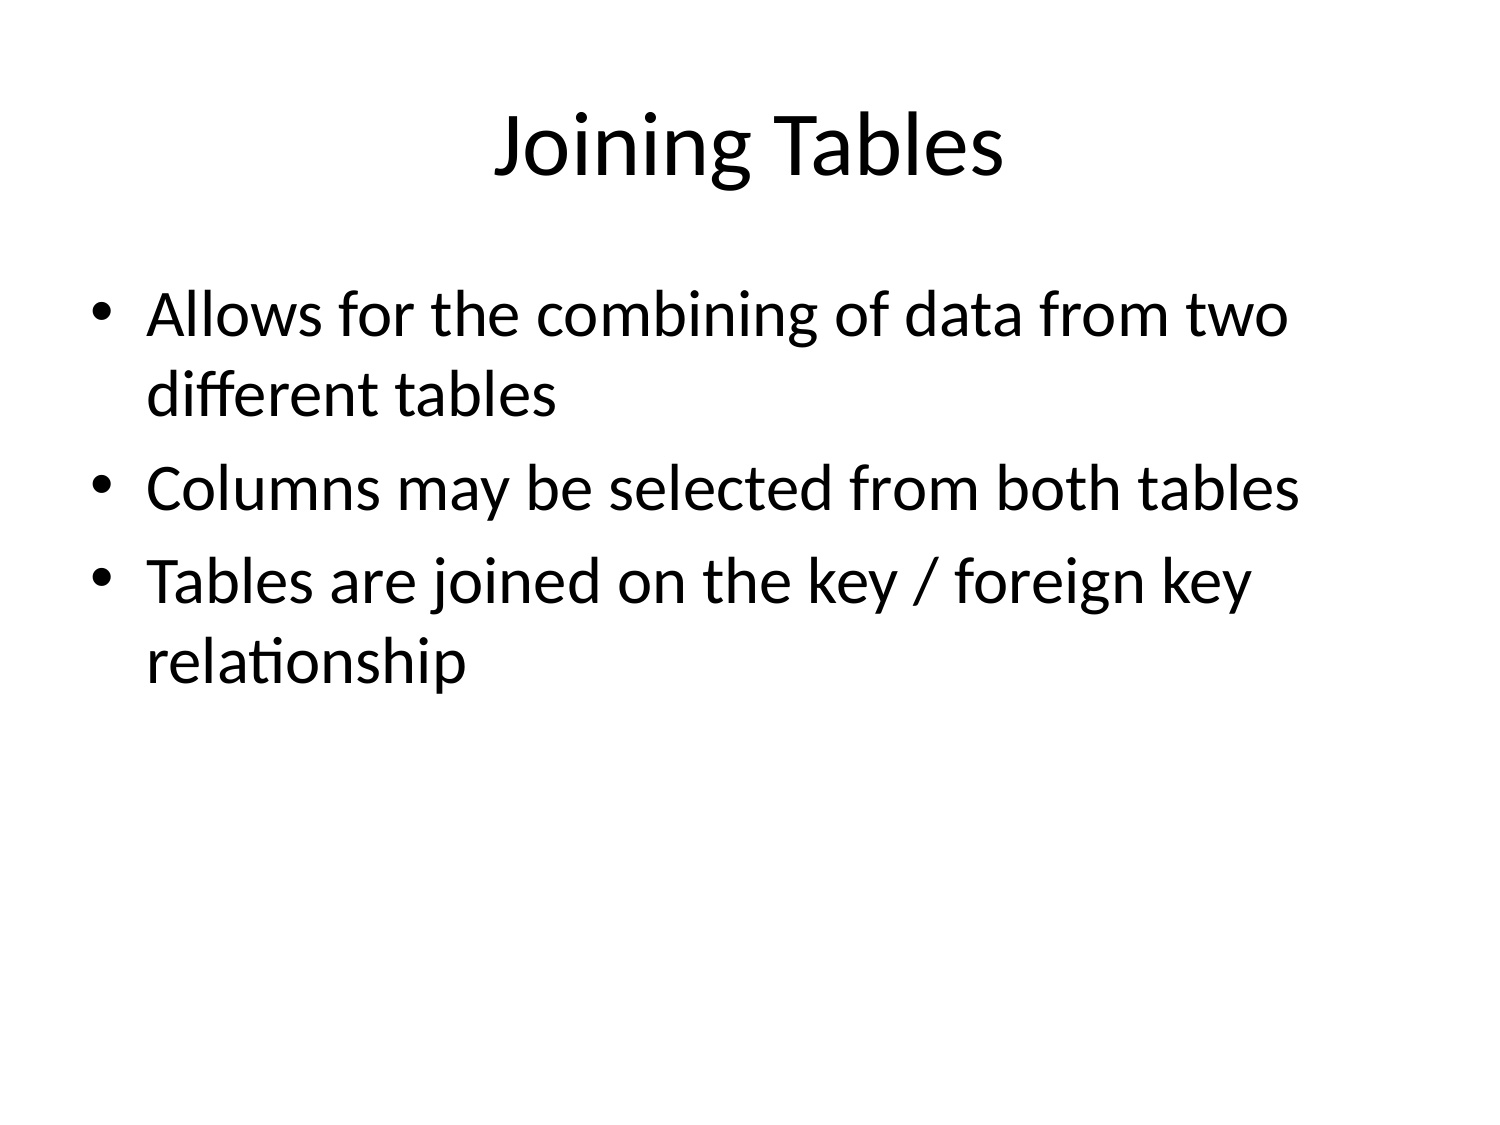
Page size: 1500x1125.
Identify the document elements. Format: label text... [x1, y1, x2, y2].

title Joining Tables [75, 45, 1425, 233]
list Allows for the combining of data from two different tables Columns may be selected from both tables Tables are joined on the key / foreign key relationship [75, 262, 1425, 1005]
